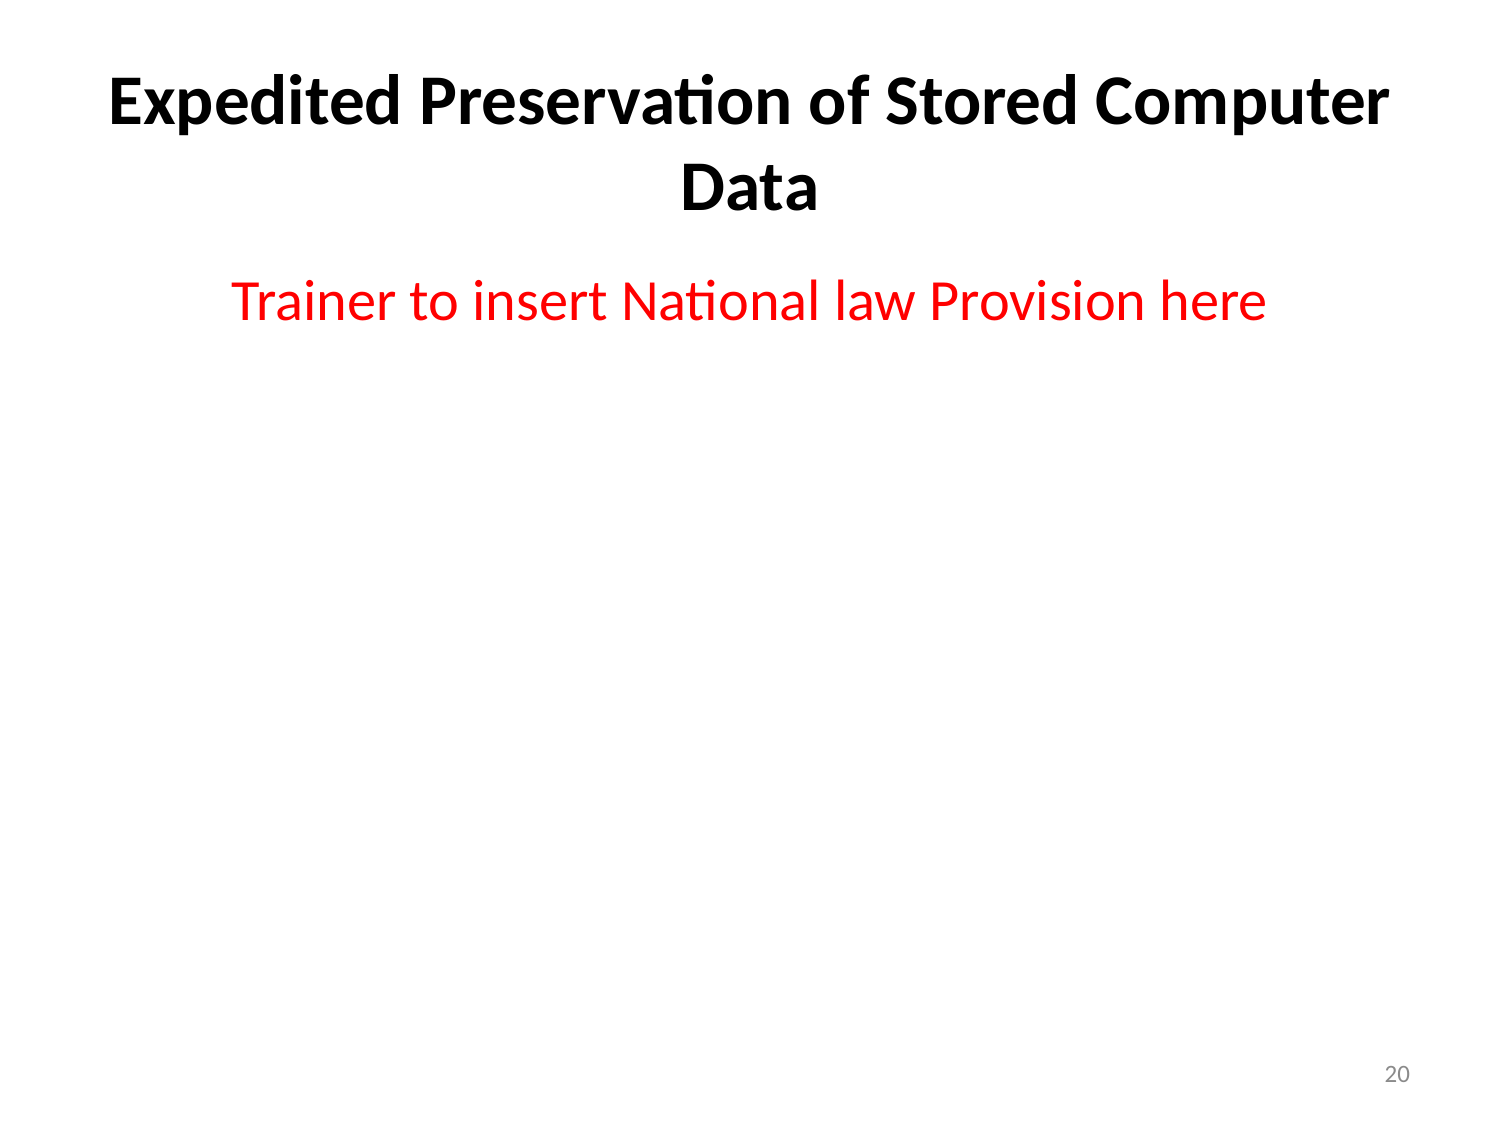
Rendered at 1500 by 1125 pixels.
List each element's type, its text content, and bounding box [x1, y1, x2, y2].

slide_number 20 [1074, 1042, 1425, 1103]
list Trainer to insert National law Provision here [75, 262, 1425, 1005]
title Expedited Preservation of Stored Computer Data [75, 45, 1425, 233]
